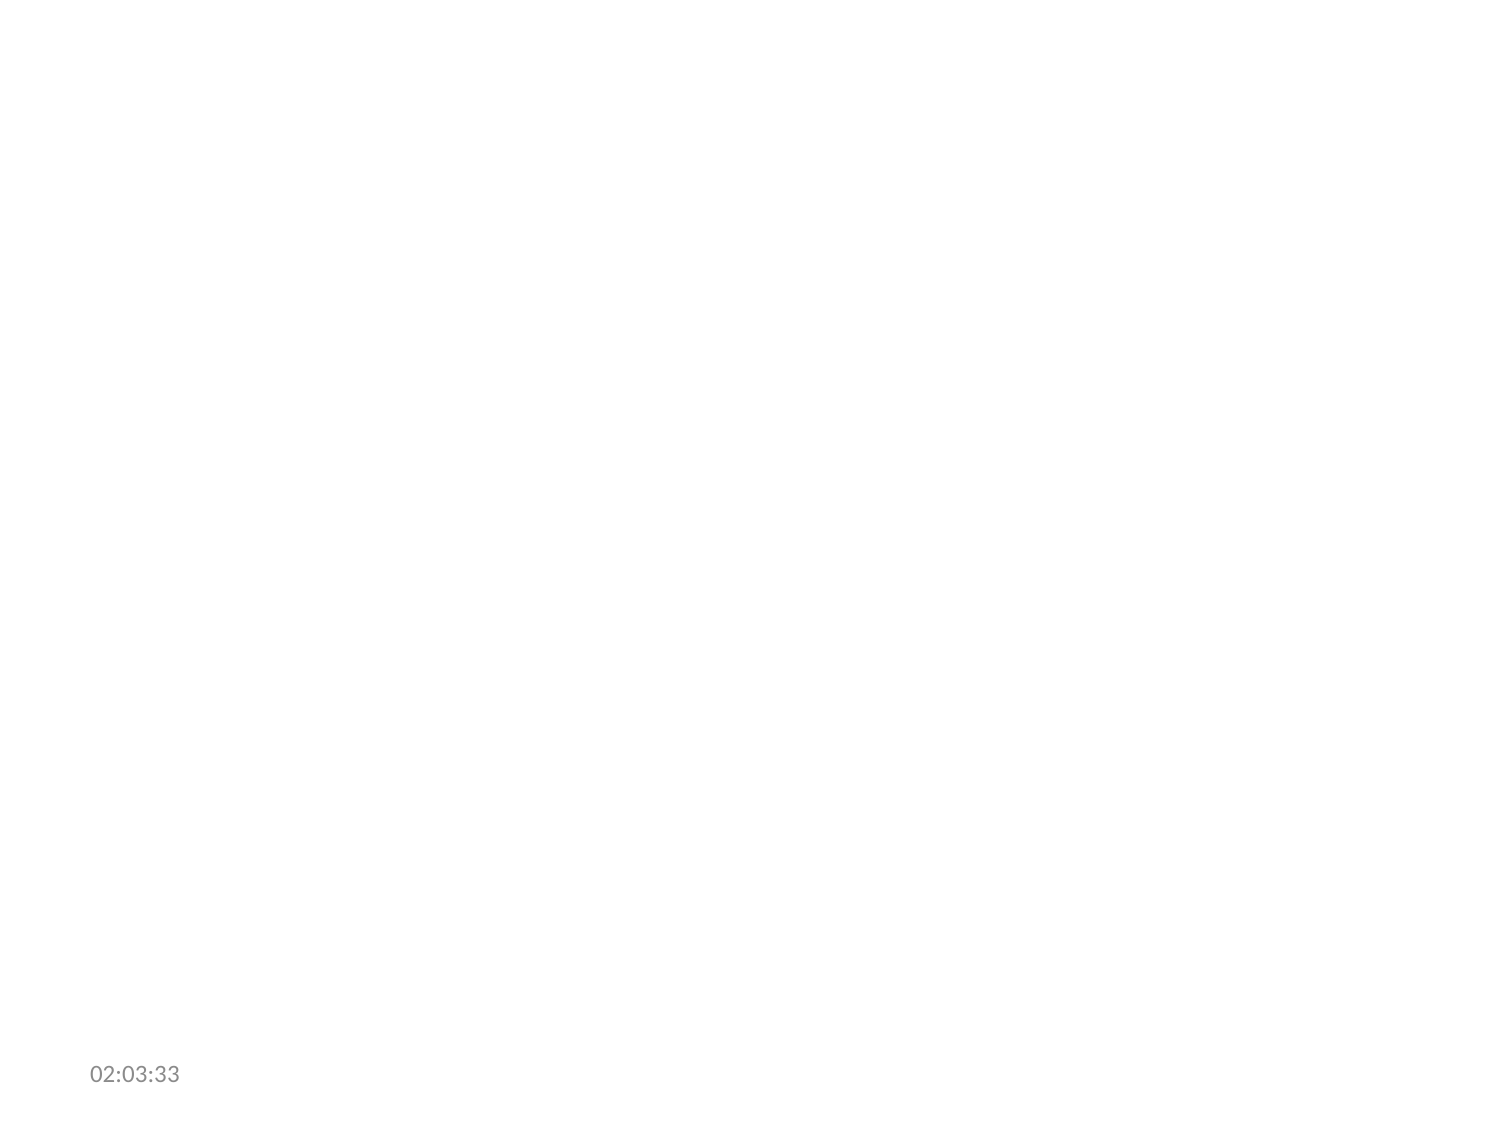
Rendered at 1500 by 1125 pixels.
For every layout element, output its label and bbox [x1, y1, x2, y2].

slide_number [75, 1042, 425, 1103]
